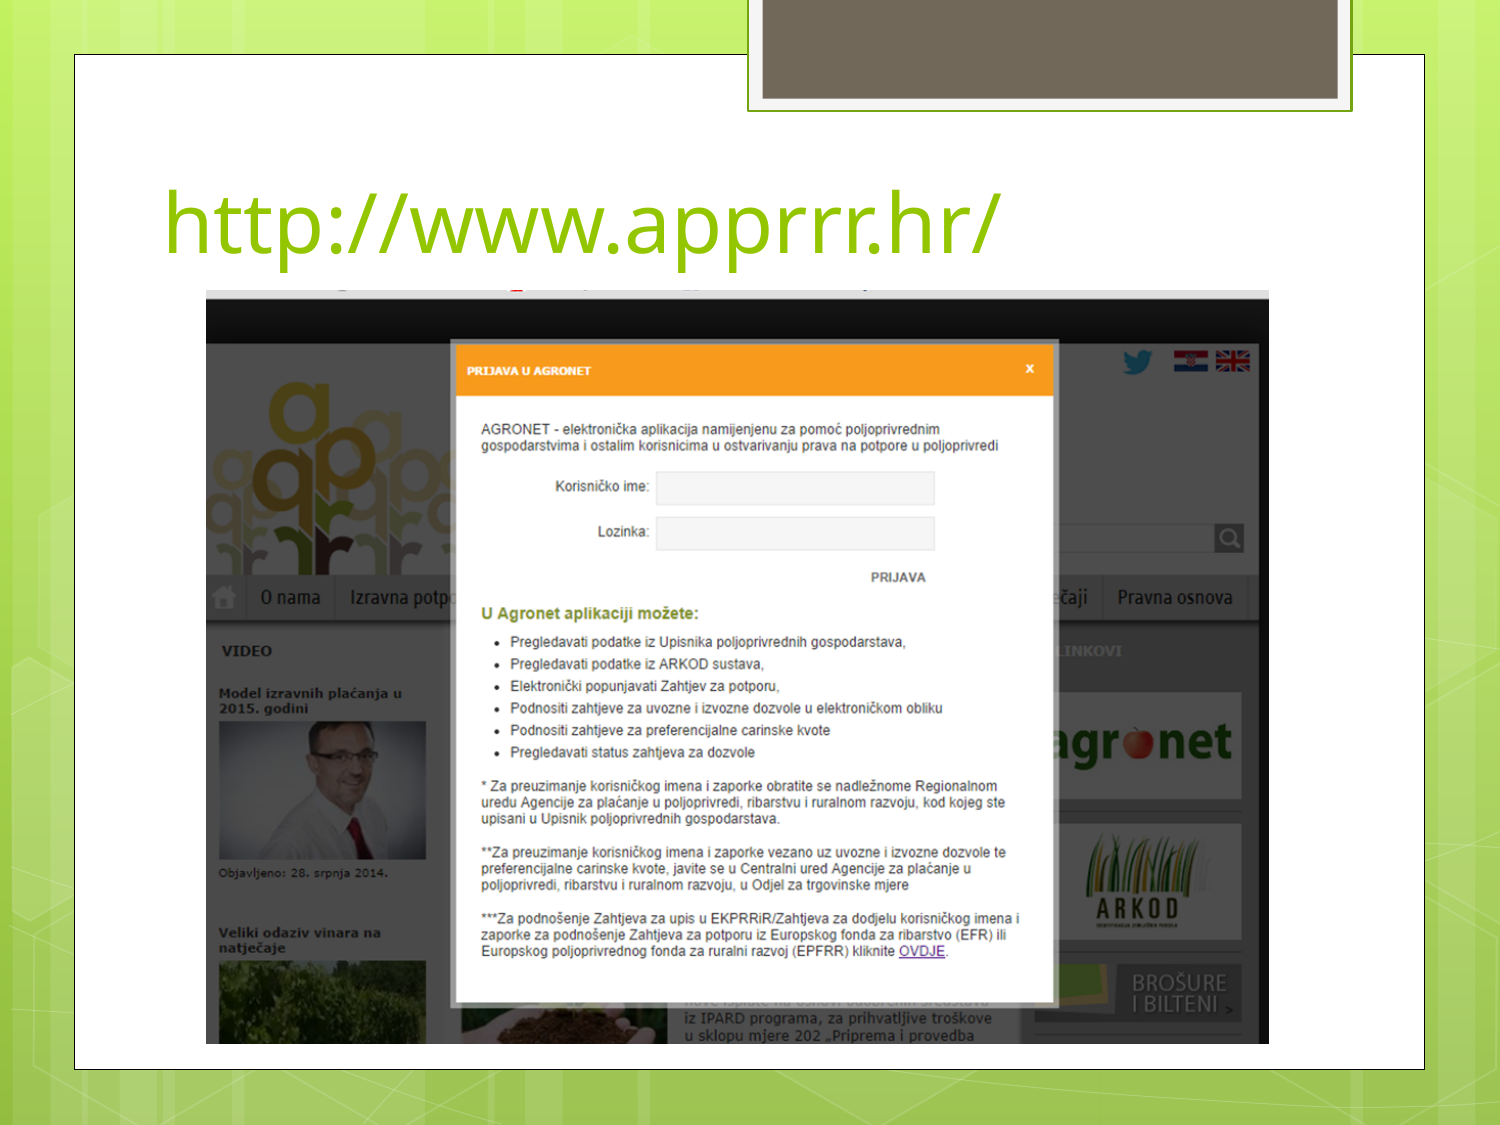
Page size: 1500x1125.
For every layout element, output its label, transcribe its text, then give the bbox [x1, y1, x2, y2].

title http://www.apprrr.hr/ [147, 90, 1300, 278]
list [206, 290, 1270, 1044]
